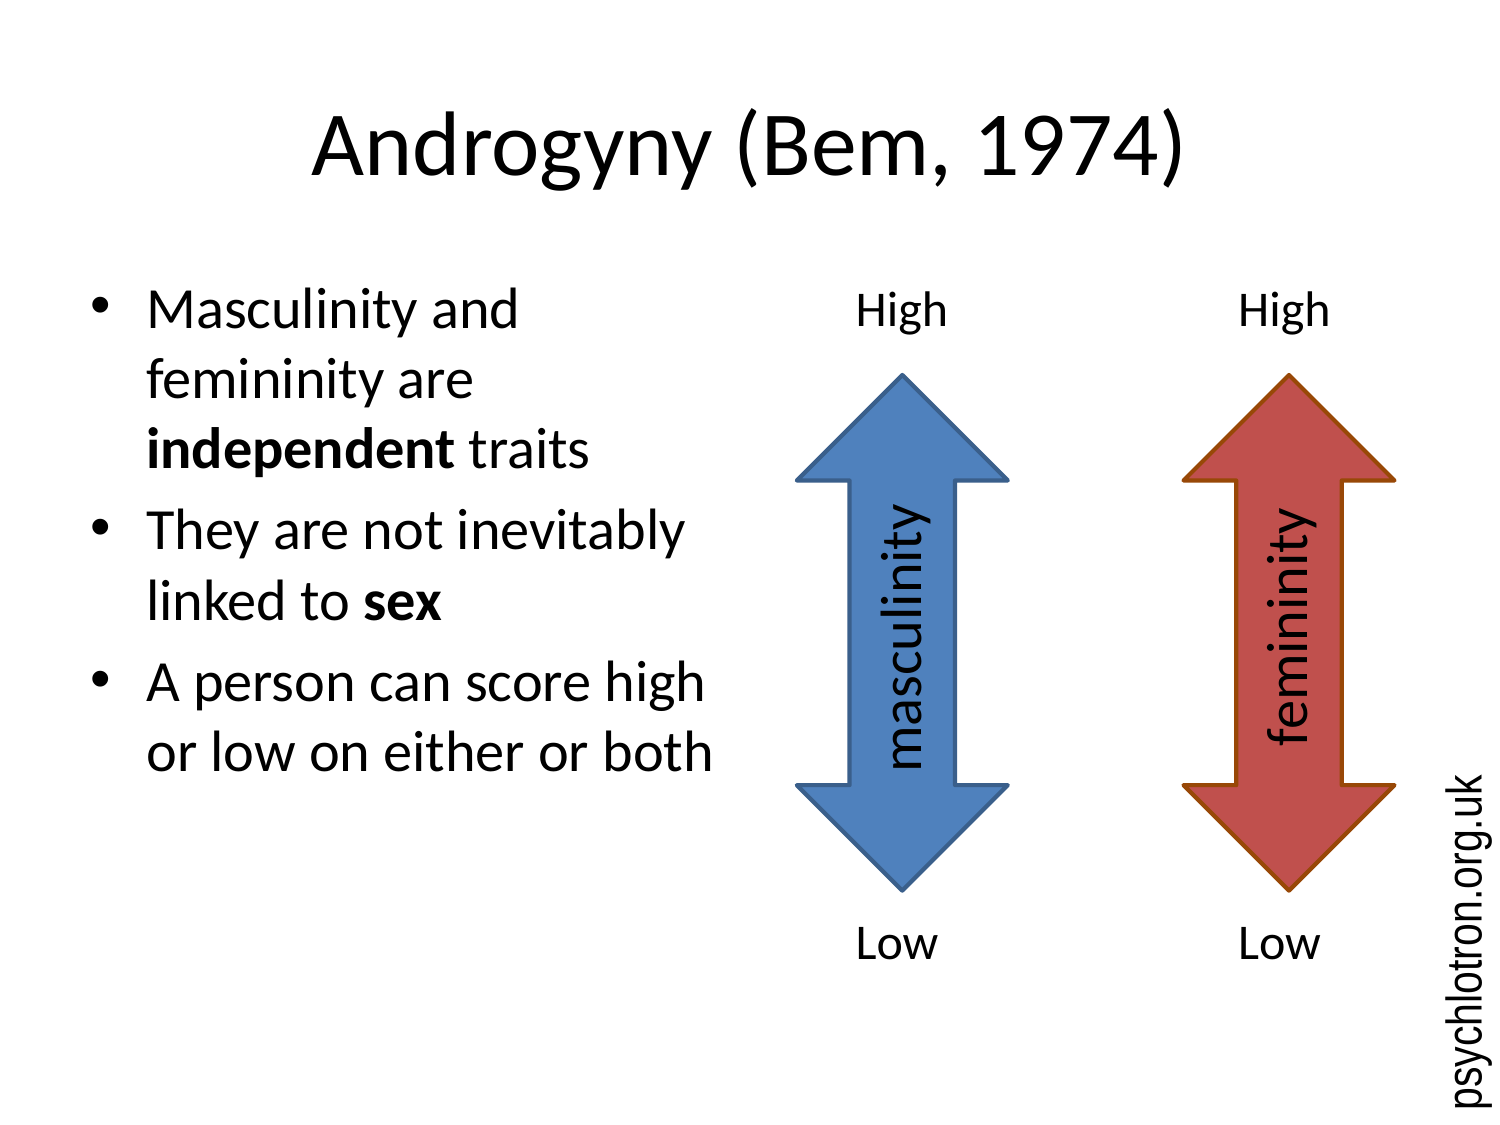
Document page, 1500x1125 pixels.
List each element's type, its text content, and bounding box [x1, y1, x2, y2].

title Androgyny (Bem, 1974) [74, 44, 1426, 233]
text_box Low Low [773, 902, 1454, 978]
text_box [1181, 372, 1397, 893]
text_box [794, 372, 1010, 893]
list Masculinity and femininity are independent traits They are not inevitably linked to sex A person can score high or low on either or both [74, 262, 738, 1006]
text_box masculinity [855, 457, 941, 821]
text_box High High [773, 269, 1454, 345]
text_box femininity [1242, 445, 1327, 809]
